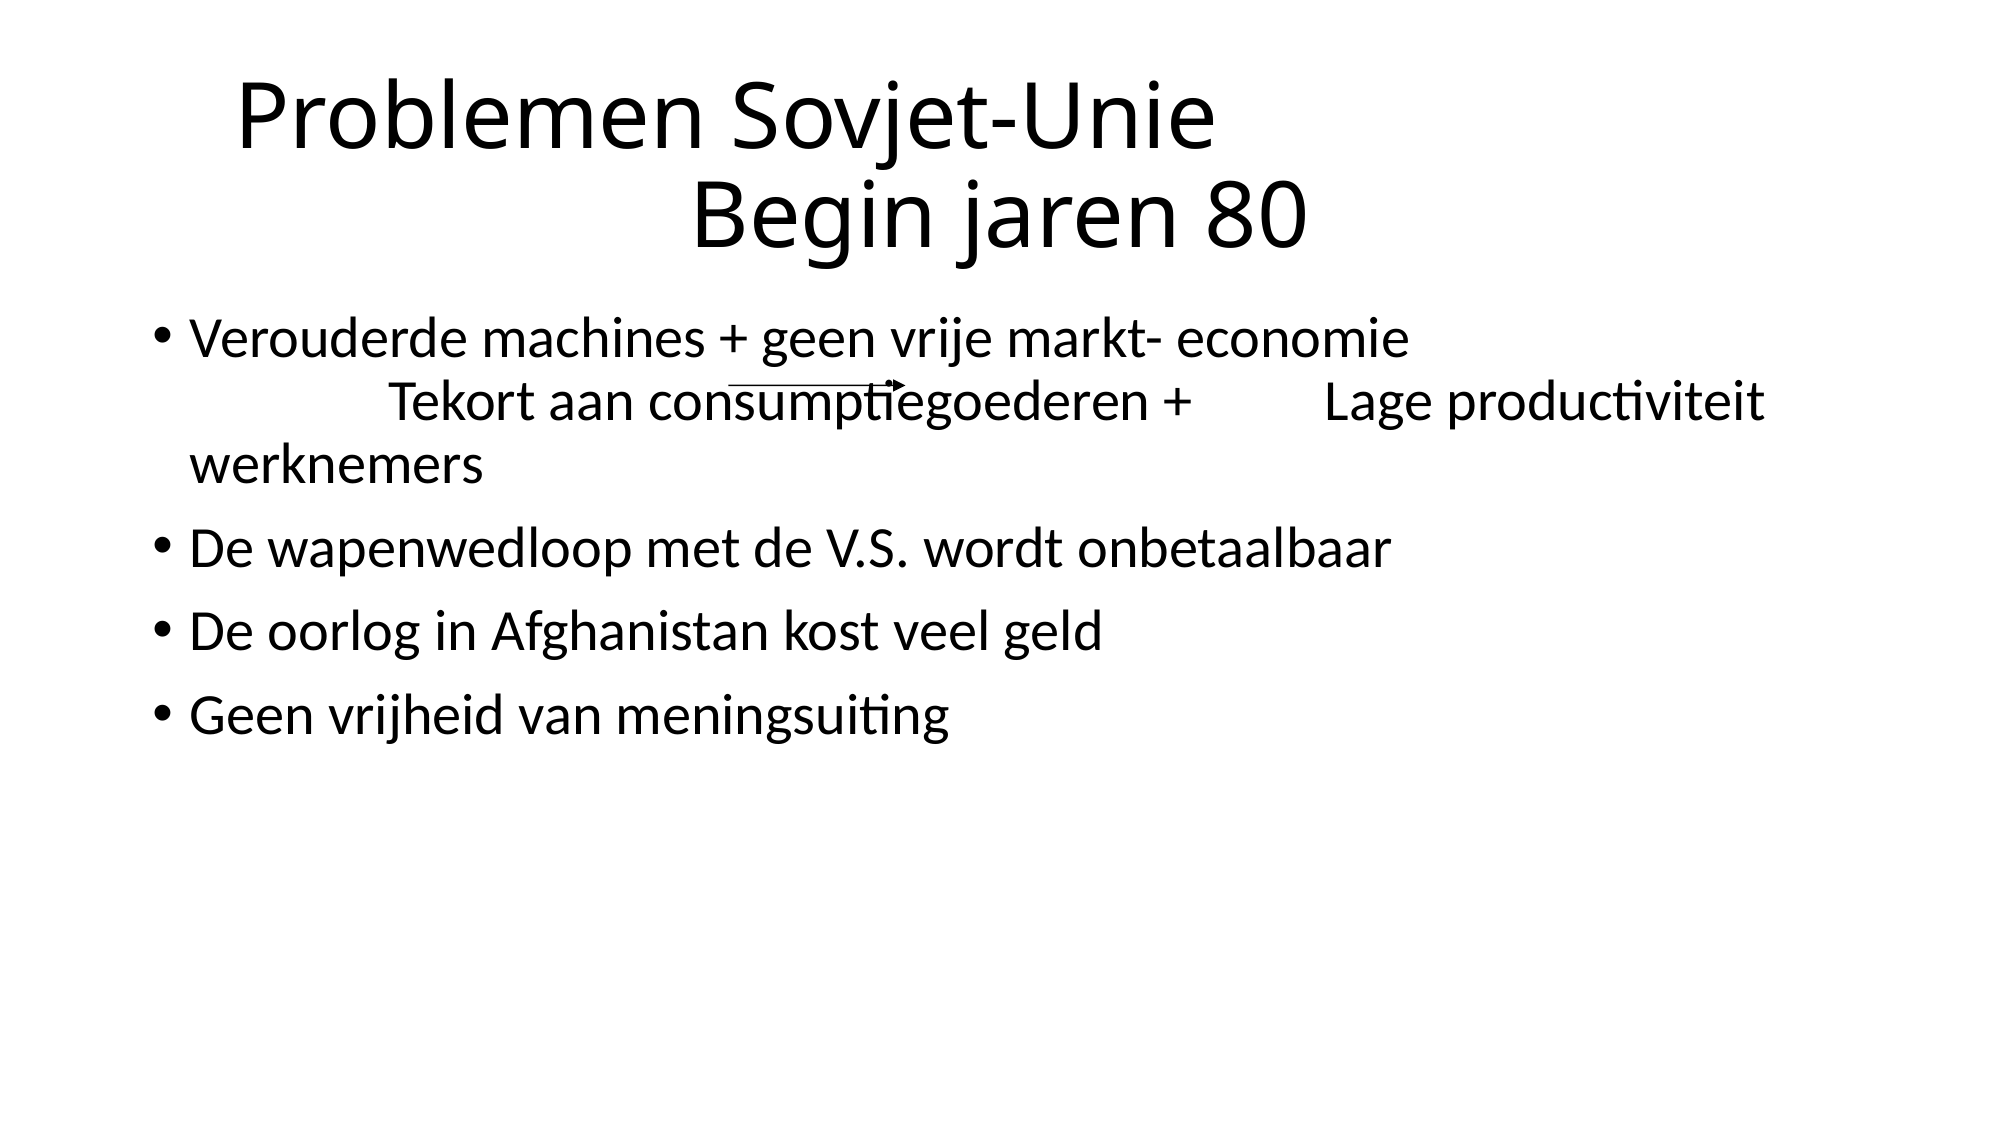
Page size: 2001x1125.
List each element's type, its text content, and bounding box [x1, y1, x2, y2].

list Verouderde machines + geen vrije markt- economie Tekort aan consumptiegoederen + Lage productiviteit werknemers De wapenwedloop met de V.S. wordt onbetaalbaar De oorlog in Afghanistan kost veel geld Geen vrijheid van meningsuiting [137, 299, 1863, 1014]
title Problemen Sovjet-Unie Begin jaren 80 [137, 59, 1863, 278]
text_box [728, 379, 906, 392]
